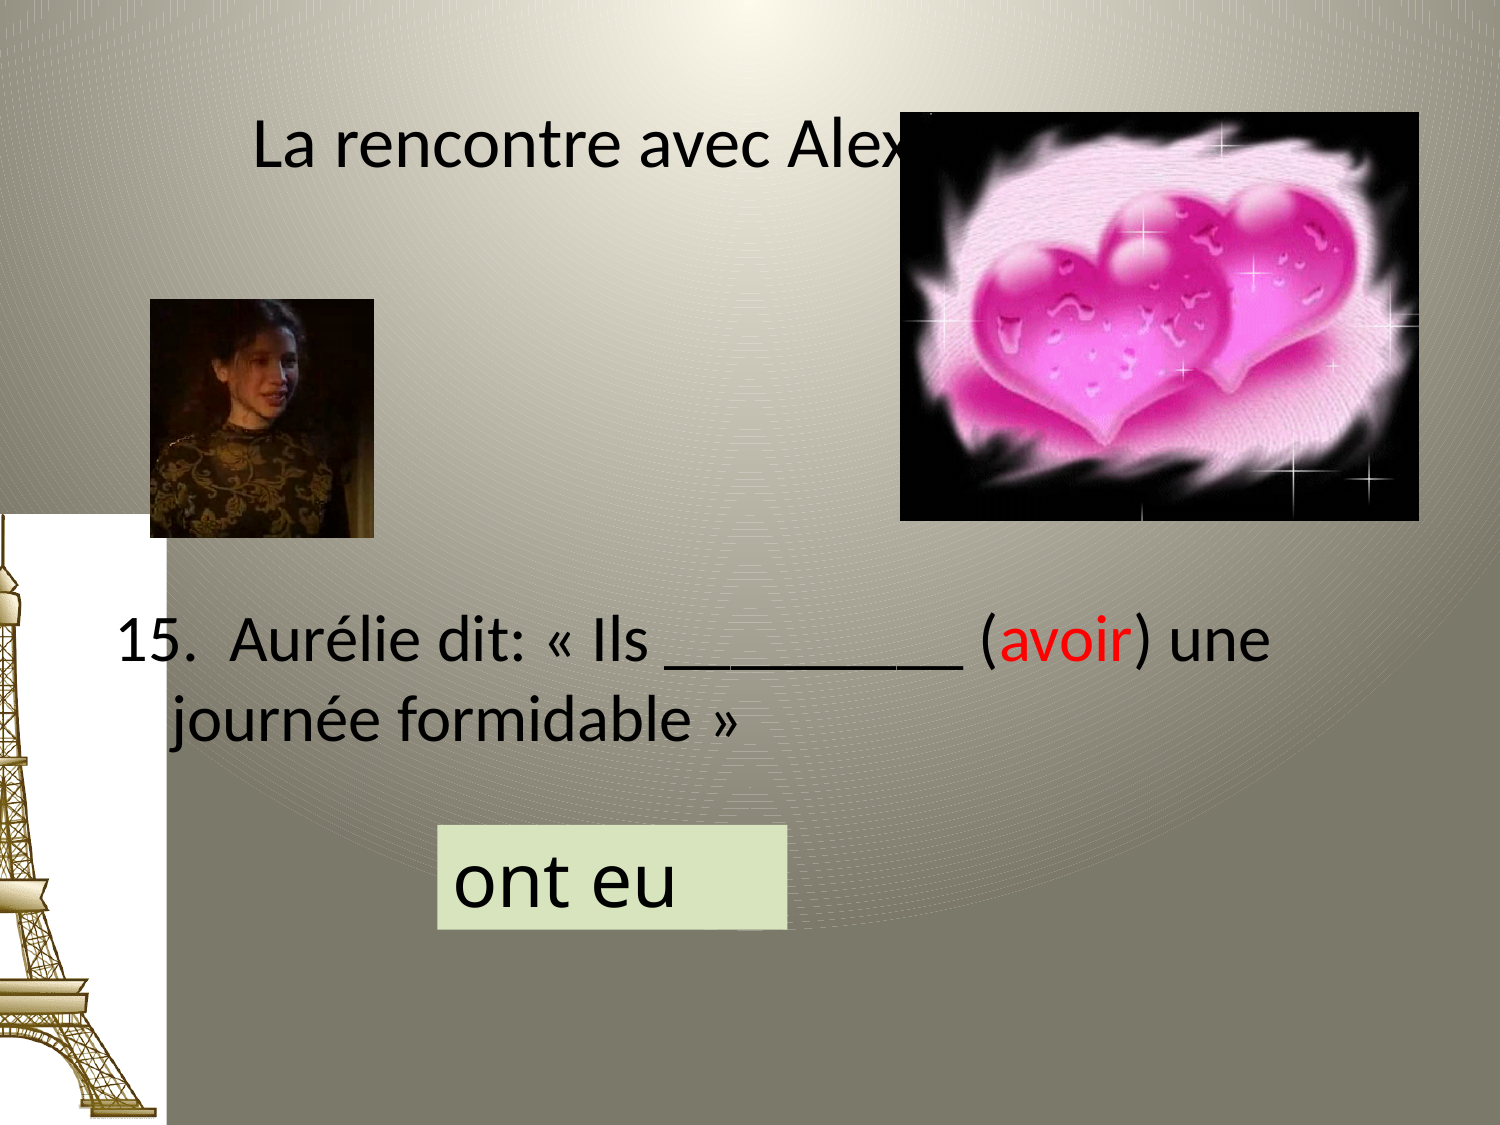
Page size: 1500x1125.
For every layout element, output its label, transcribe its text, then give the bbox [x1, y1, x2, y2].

picture [0, 299, 374, 1125]
list 15. Aurélie dit: « Ils _________ (avoir) une journée formidable » [99, 587, 1425, 813]
picture [899, 112, 1419, 522]
title La rencontre avec Alexandre [235, 45, 1100, 233]
text_box ont eu [437, 824, 788, 930]
